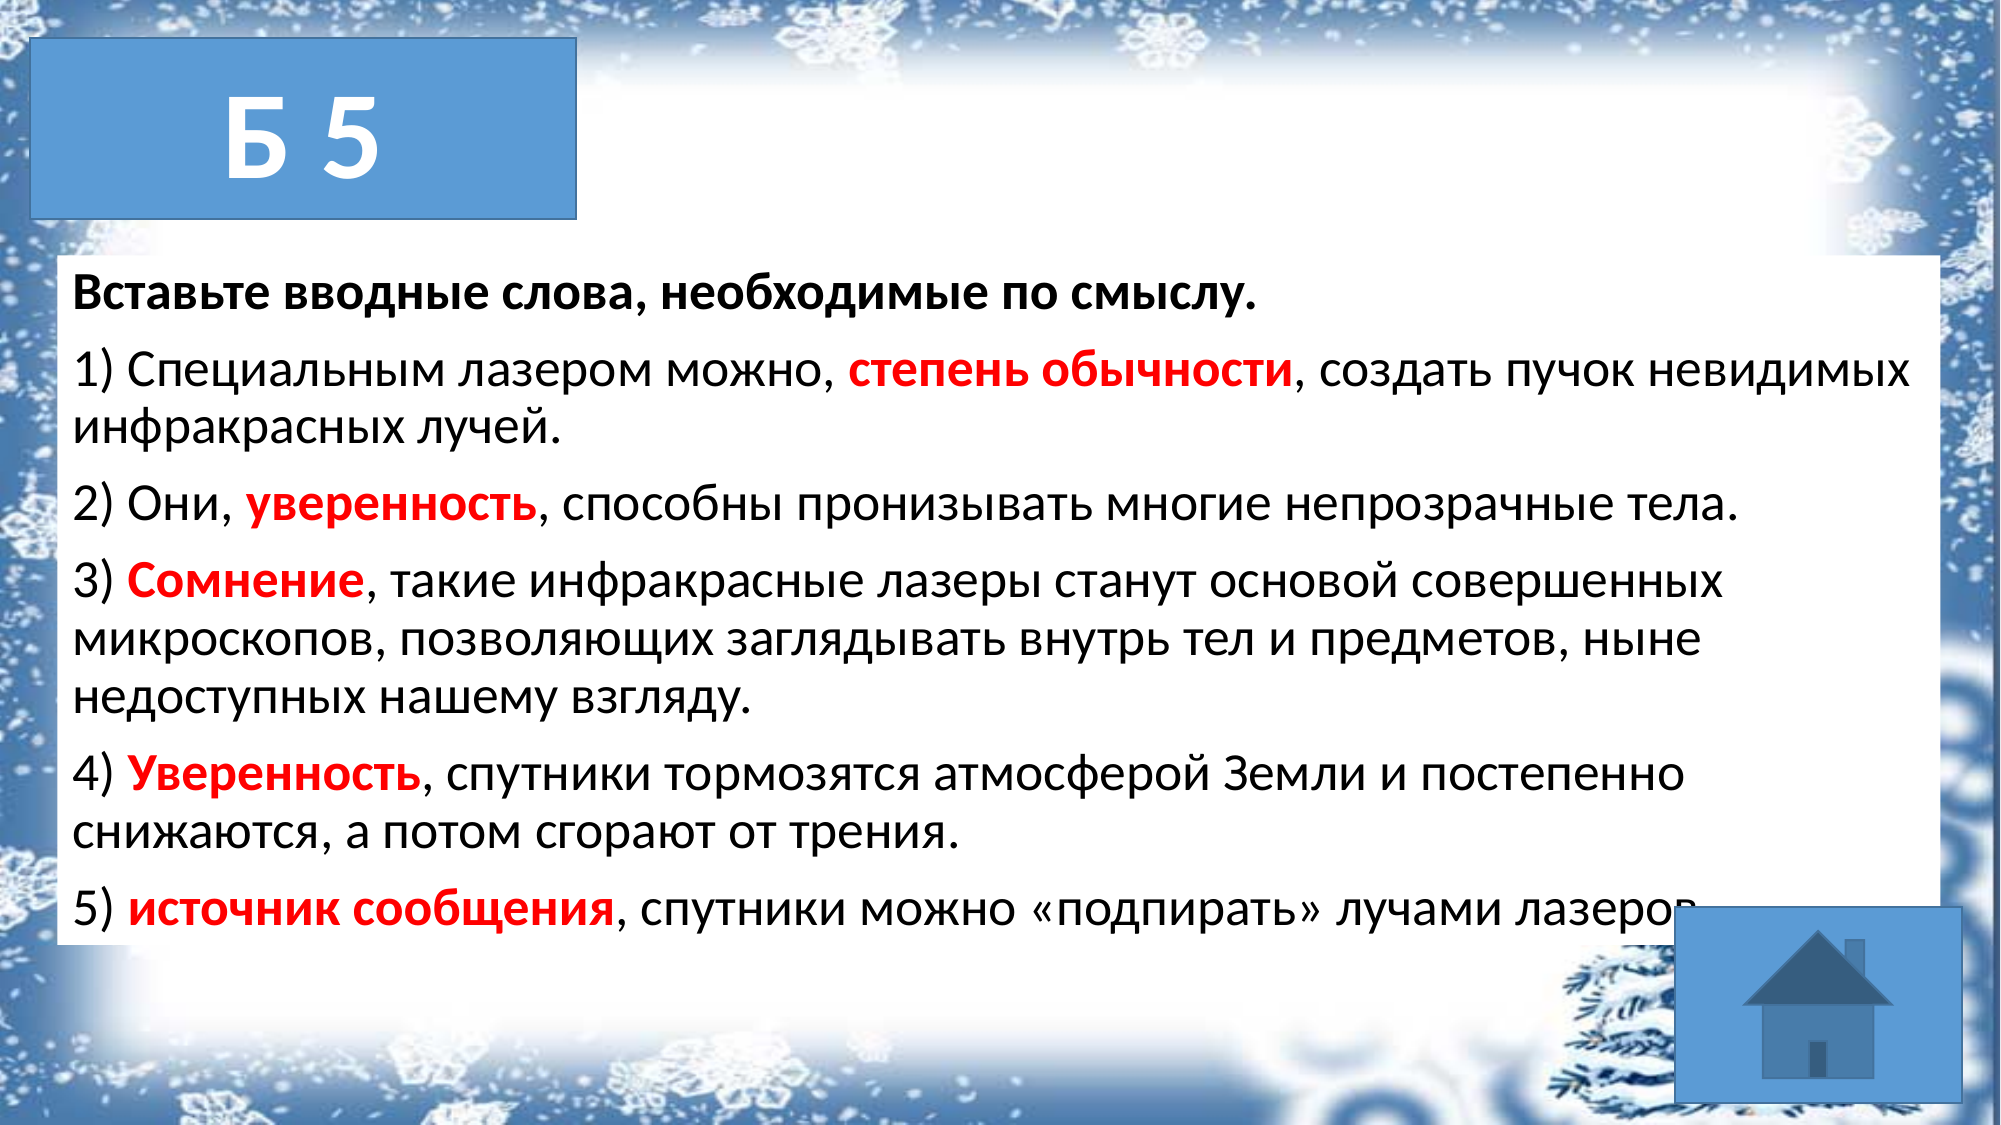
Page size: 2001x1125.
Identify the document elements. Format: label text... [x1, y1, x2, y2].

list Вставьте вводные слова, необходимые по смыслу. 1) Специальным лазером можно, степень обычности, создать пучок невидимых инфракрасных лучей. 2) Они, уверенность, способны пронизывать многие непрозрачные тела. 3) Сомнение, такие инфракрасные лазеры станут основой совершенных микроскопов, позволяющих заглядывать внутрь тел и предметов, ныне недоступных нашему взгляду. 4) Уверенность, спутники тормозятся атмосферой Земли и постепенно снижаются, а потом сгорают от трения. 5) источник сообщения, спутники можно «подпирать» лучами лазеров. [57, 255, 1941, 945]
text_box Б 5 [29, 37, 577, 220]
picture [0, 0, 2001, 1125]
text_box [1674, 906, 1963, 1104]
